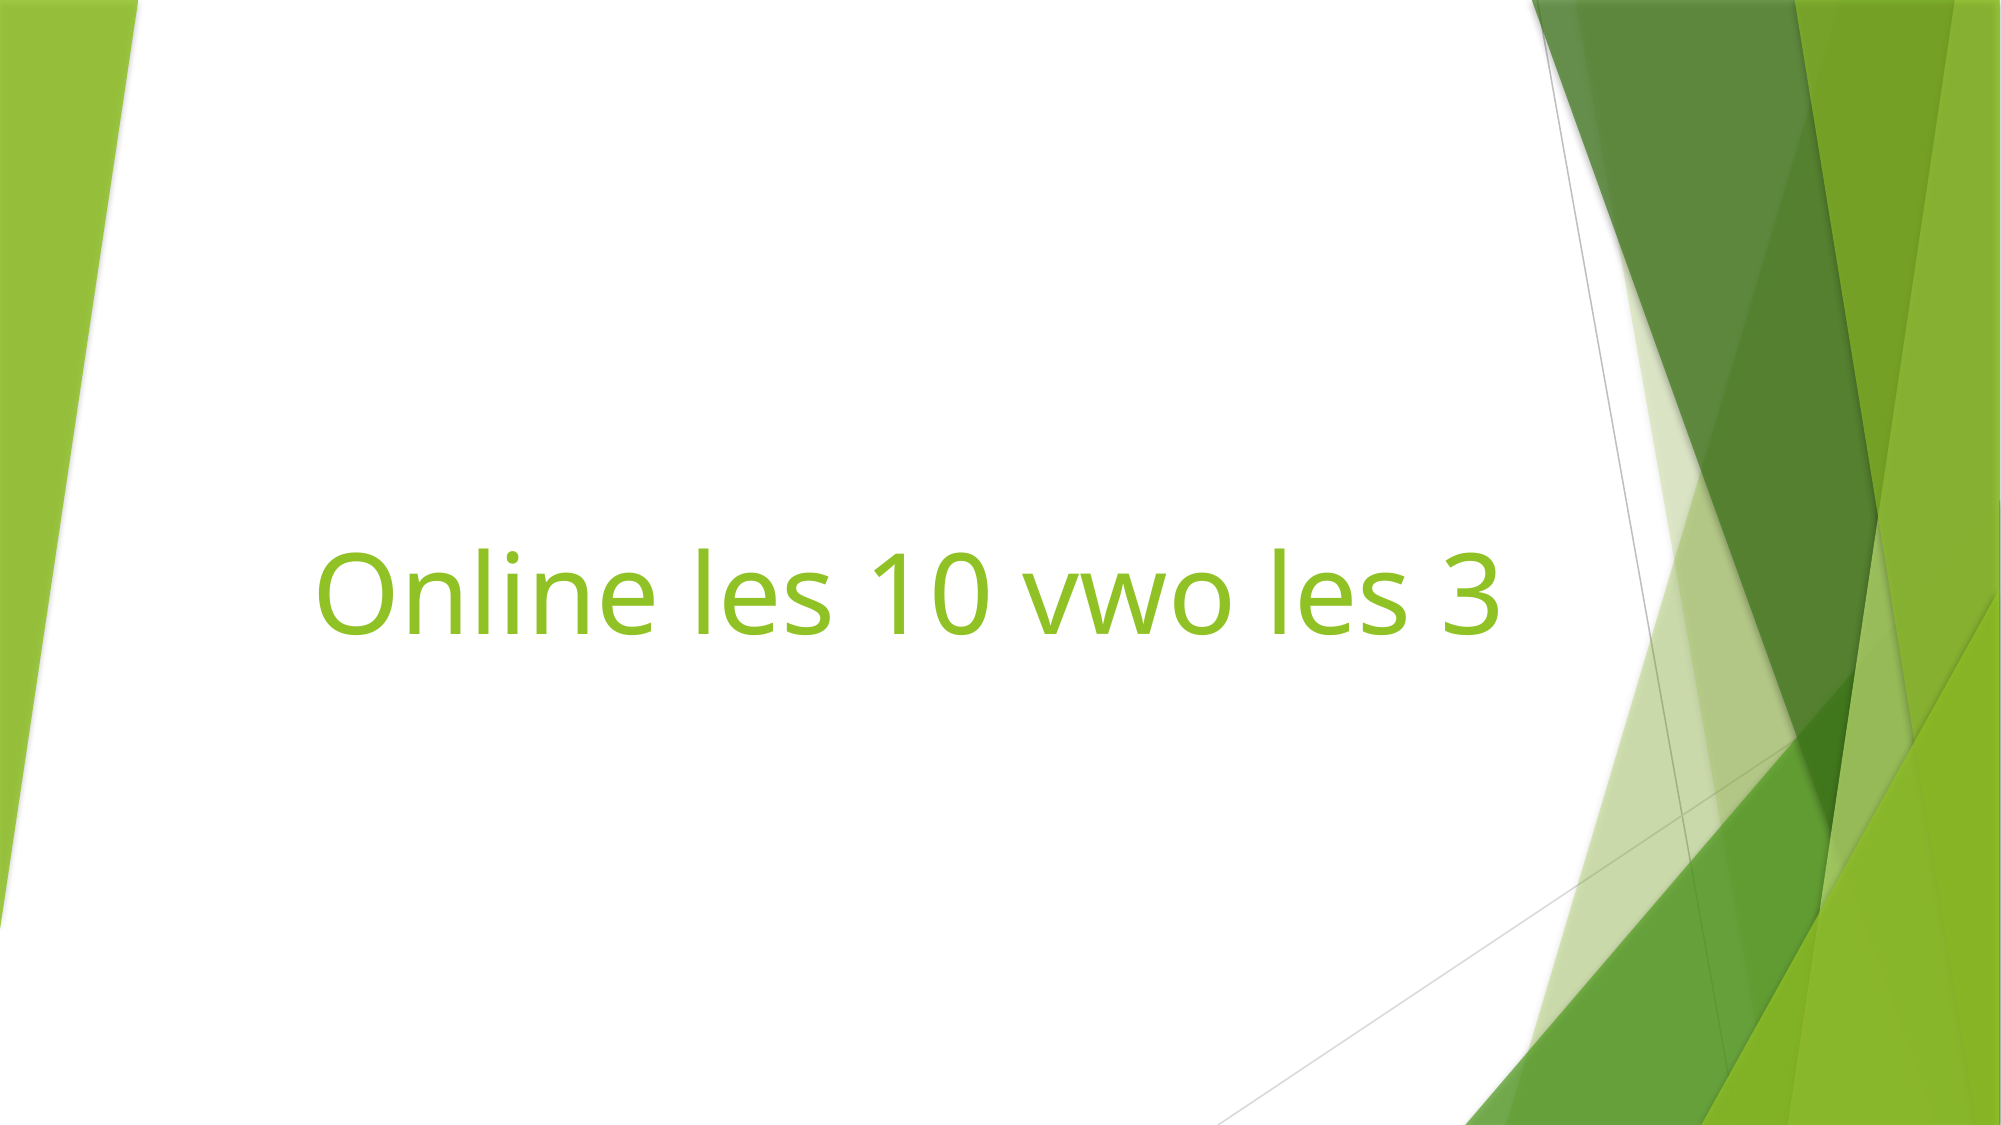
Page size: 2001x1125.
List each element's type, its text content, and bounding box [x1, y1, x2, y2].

title Online les 10 vwo les 3 [247, 394, 1522, 665]
